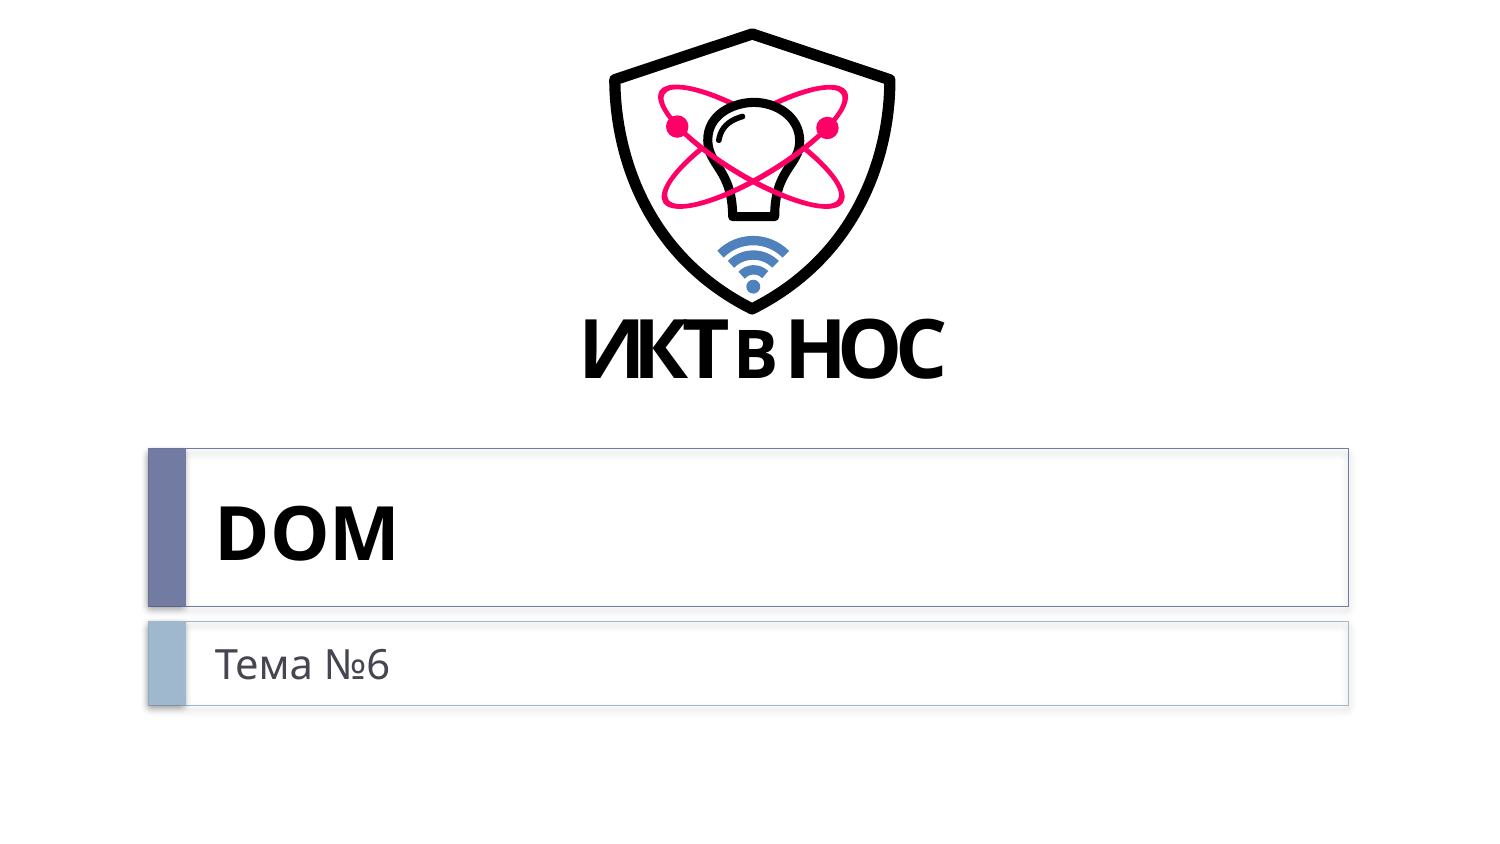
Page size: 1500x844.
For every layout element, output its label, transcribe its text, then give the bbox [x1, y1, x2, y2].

title DOM [200, 478, 1325, 600]
subtitle Тема №6 [200, 630, 1325, 697]
